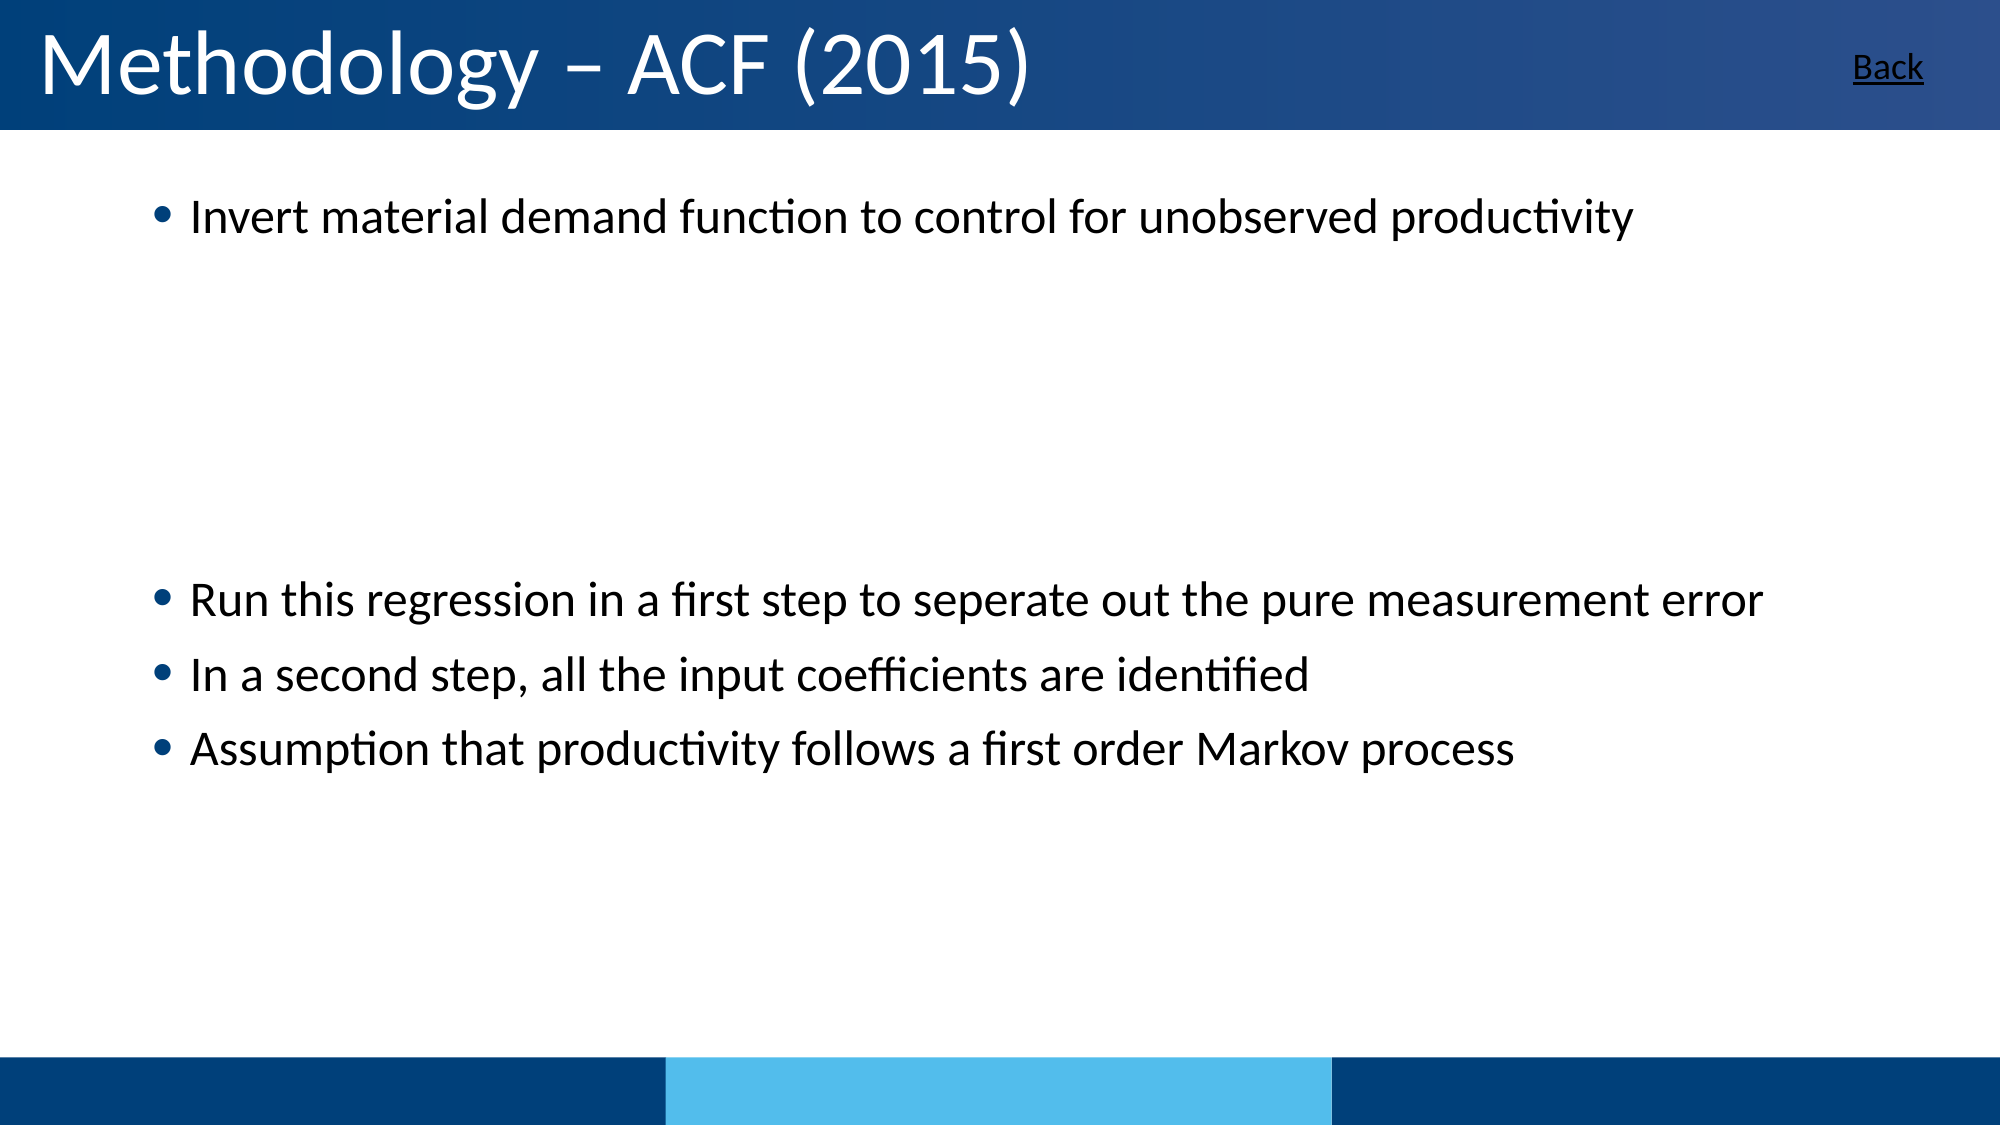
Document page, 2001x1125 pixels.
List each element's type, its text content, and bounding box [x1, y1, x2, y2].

text_box Back [1741, 34, 2000, 95]
title Methodology – ACF (2015) [0, 0, 2000, 130]
